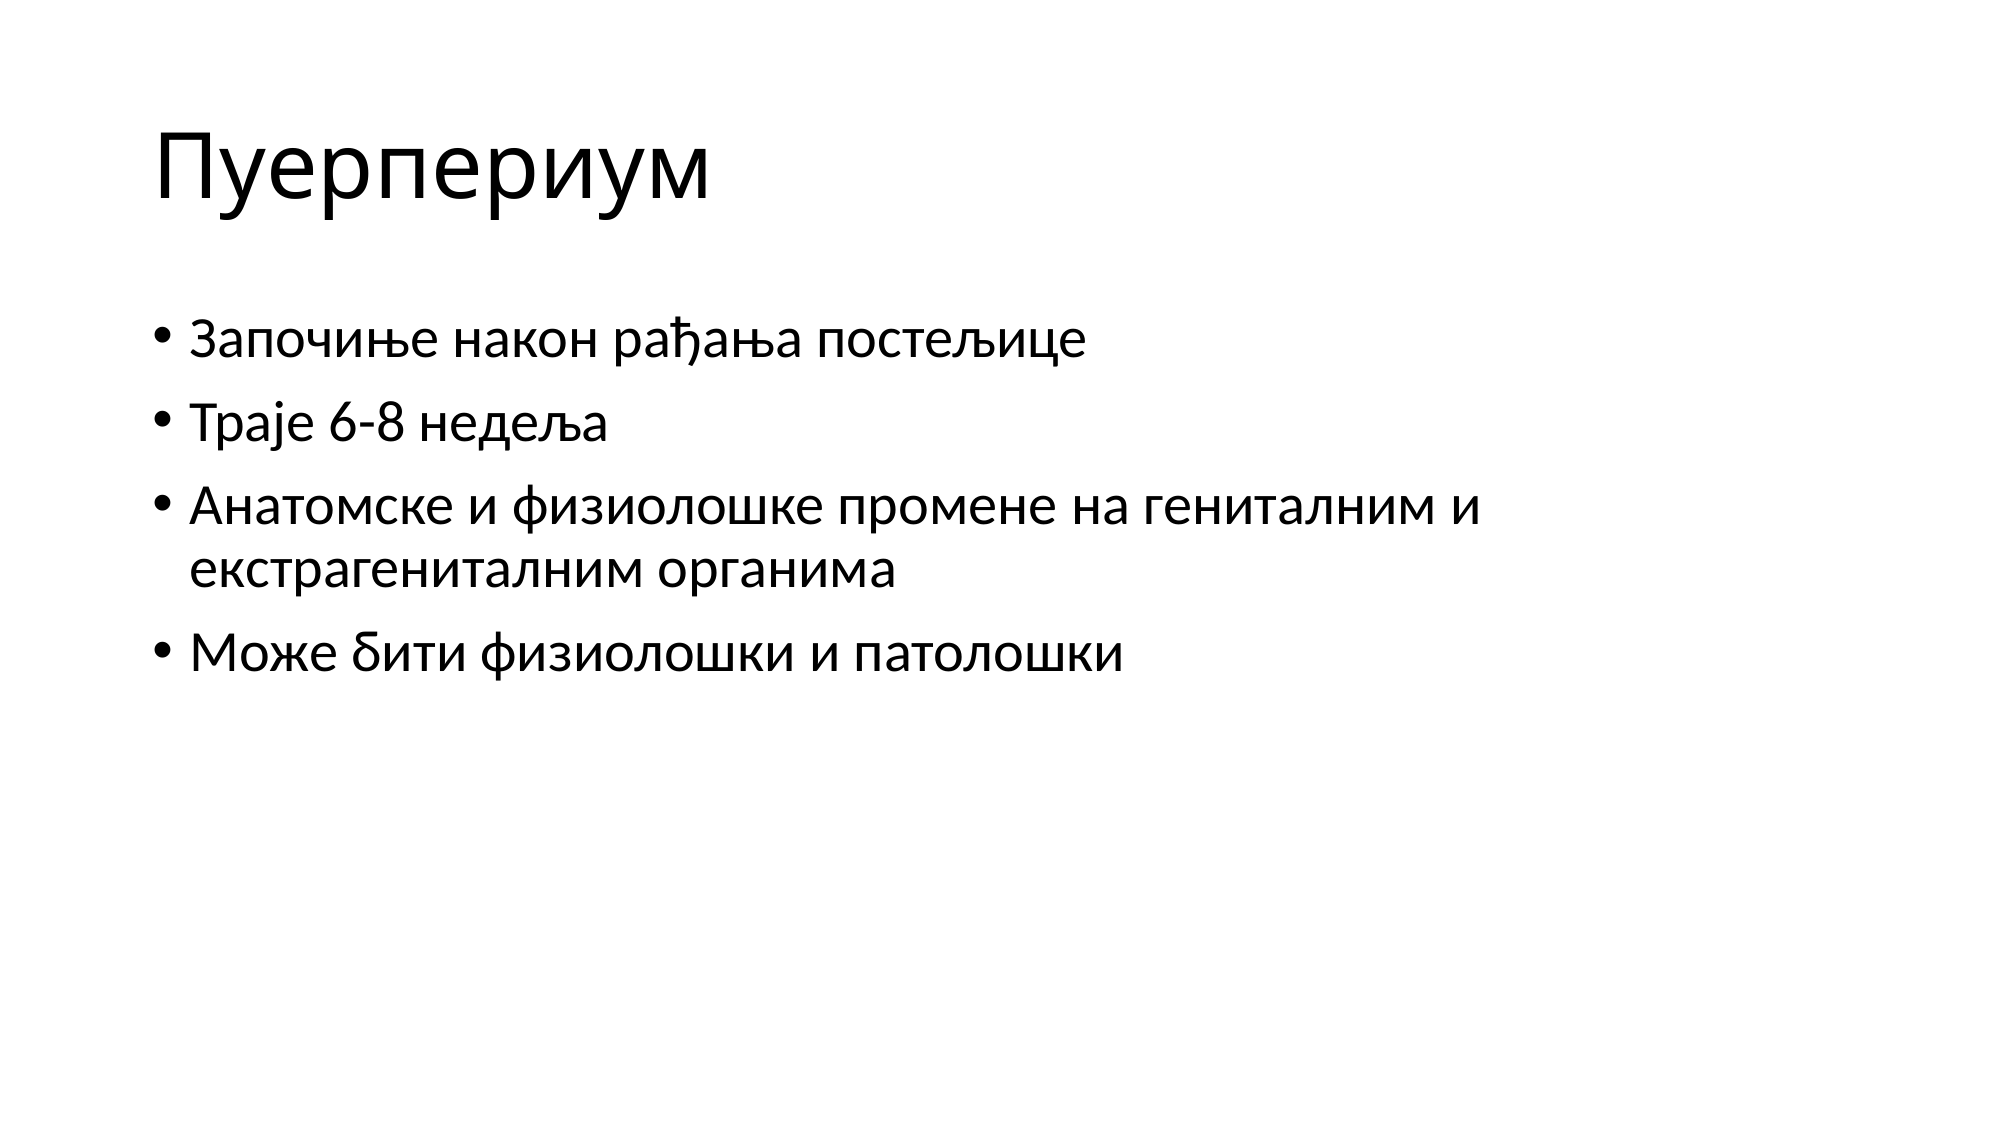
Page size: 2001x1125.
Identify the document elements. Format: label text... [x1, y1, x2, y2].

title Пуерпериум [137, 59, 1863, 278]
list Започиње након рађања постељице Траје 6-8 недеља Анатомске и физиолошке промене на гениталним и екстрагениталним органима Може бити физиолошки и патолошки [137, 299, 1863, 1014]
